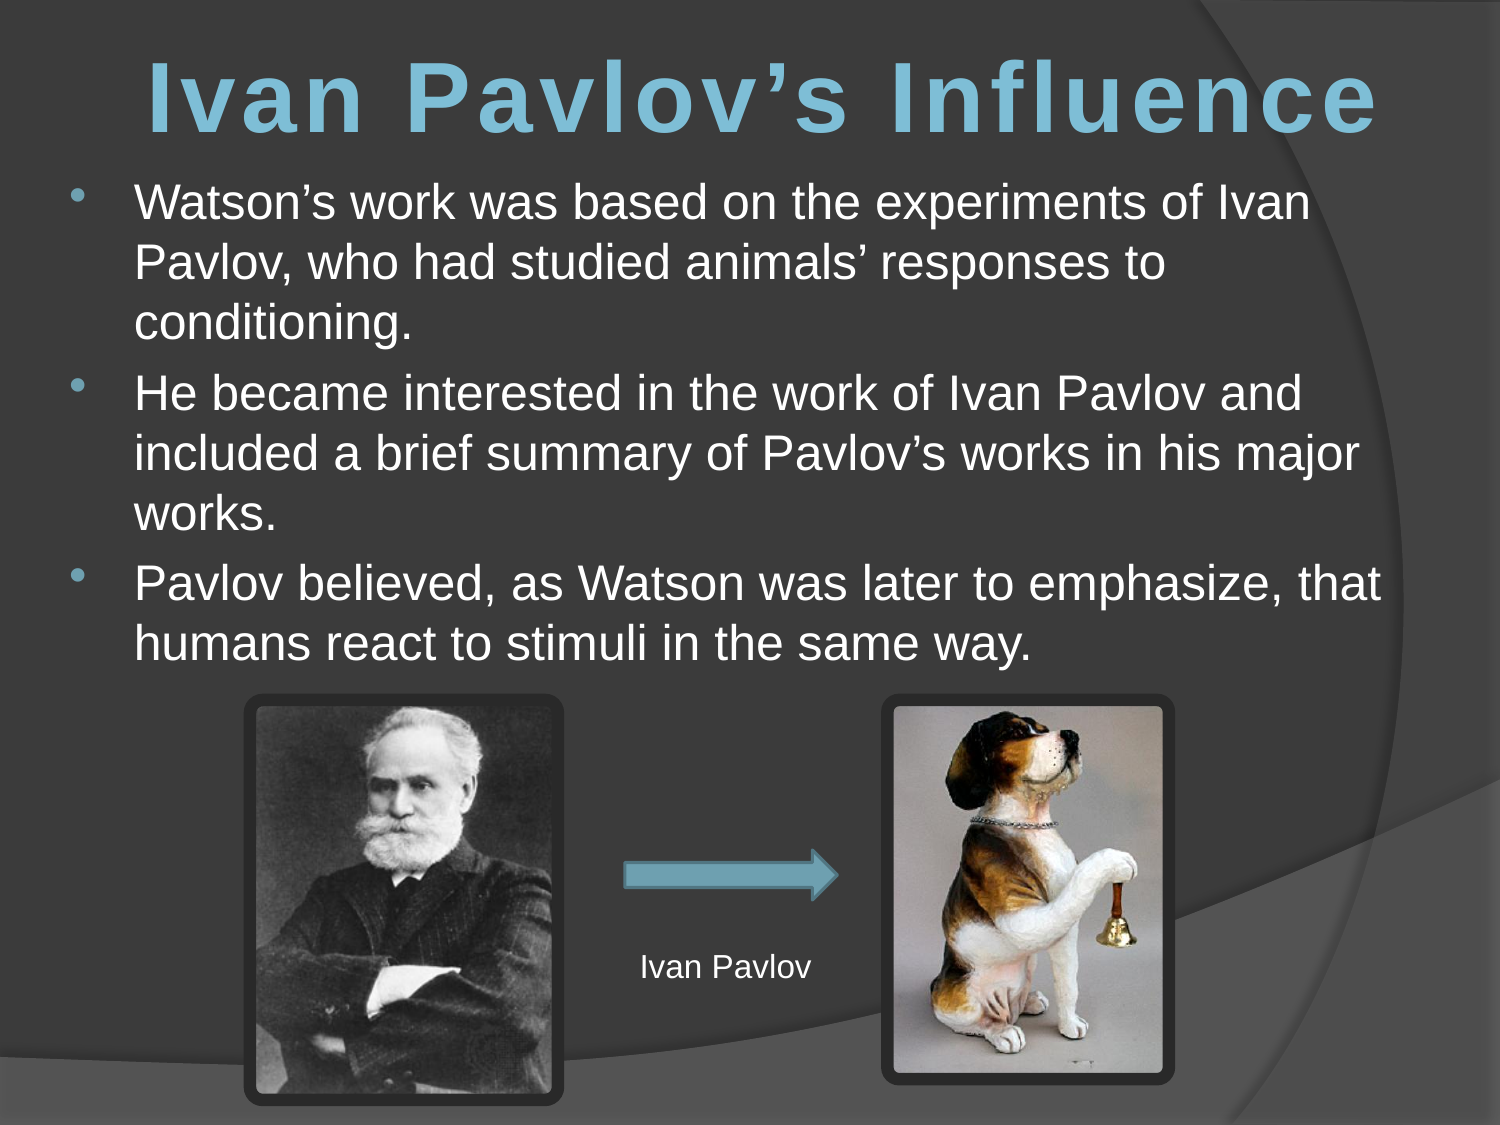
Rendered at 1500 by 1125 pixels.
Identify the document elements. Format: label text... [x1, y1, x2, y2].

list Watson’s work was based on the experiments of Ivan Pavlov, who had studied animals’ responses to conditioning. He became interested in the work of Ivan Pavlov and included a brief summary of Pavlov’s works in his major works. Pavlov believed, as Watson was later to emphasize, that humans react to stimuli in the same way. [49, 162, 1438, 906]
picture [887, 699, 1170, 1080]
text_box Ivan Pavlov [624, 937, 838, 993]
text_box [623, 848, 839, 902]
picture [249, 699, 559, 1101]
text_box Ivan Pavlov’s Influence [0, 24, 1500, 160]
